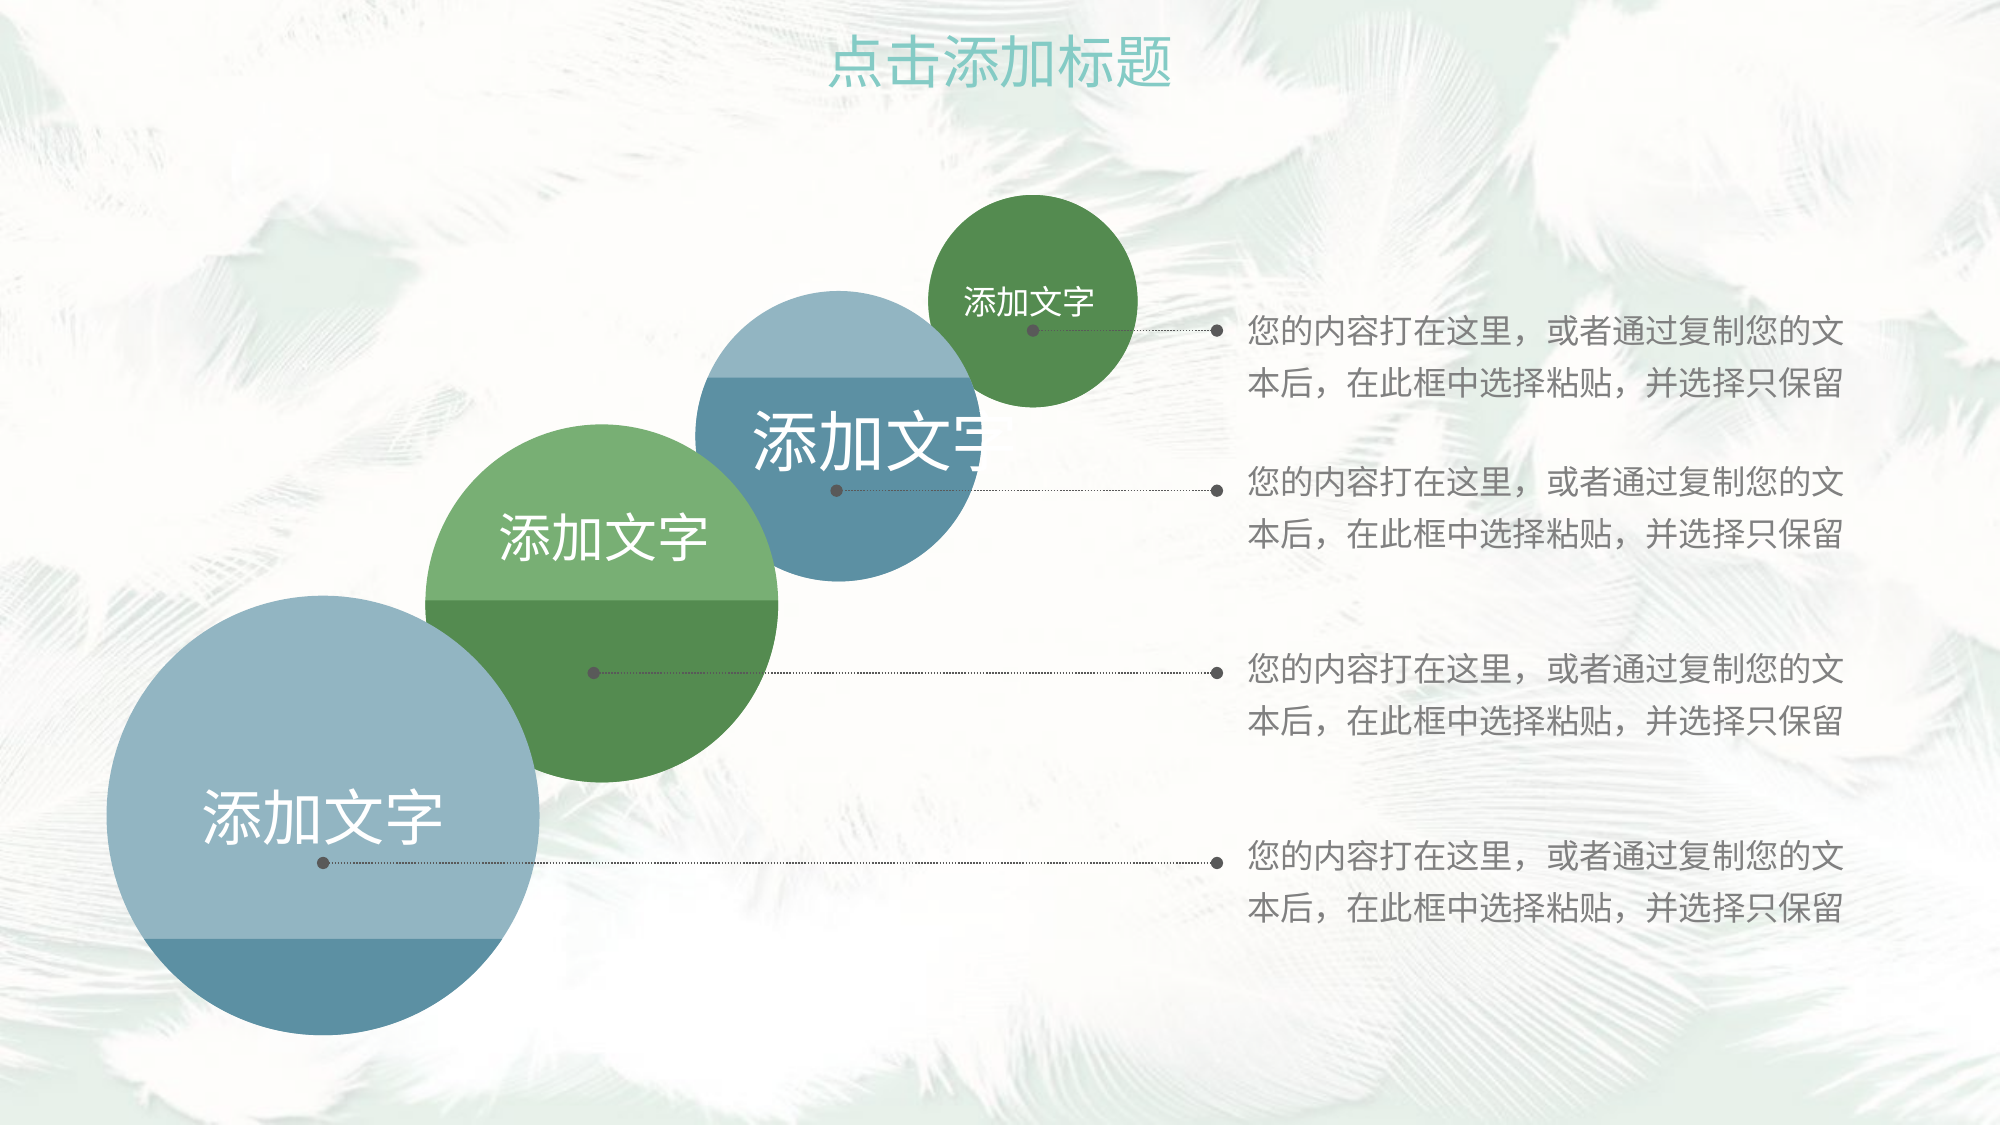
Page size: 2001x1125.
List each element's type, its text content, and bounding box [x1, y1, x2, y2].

text_box 添加文字 [483, 496, 726, 576]
text_box 添加文字 [185, 770, 462, 860]
text_box 点击添加标题 [383, 26, 1617, 104]
text_box [425, 600, 779, 783]
text_box 您的内容打在这里，或者通过复制您的文本后，在此框中选择粘贴，并选择只保留 [1231, 628, 1894, 748]
text_box [928, 195, 1138, 408]
text_box [143, 938, 503, 1036]
text_box [695, 377, 975, 484]
text_box 添加文字 [947, 273, 1113, 329]
text_box 您的内容打在这里，或者通过复制您的文本后，在此框中选择粘贴，并选择只保留 [1231, 441, 1894, 561]
text_box 您的内容打在这里，或者通过复制您的文本后，在此框中选择粘贴，并选择只保留 [1231, 290, 1894, 410]
text_box 39% [0, 0, 2000, 1125]
text_box 您的内容打在这里，或者通过复制您的文本后，在此框中选择粘贴，并选择只保留 [1231, 815, 1894, 935]
text_box [707, 290, 970, 377]
text_box [106, 595, 540, 938]
text_box [738, 488, 972, 582]
text_box [425, 424, 779, 600]
text_box 添加文字 [735, 391, 1035, 488]
